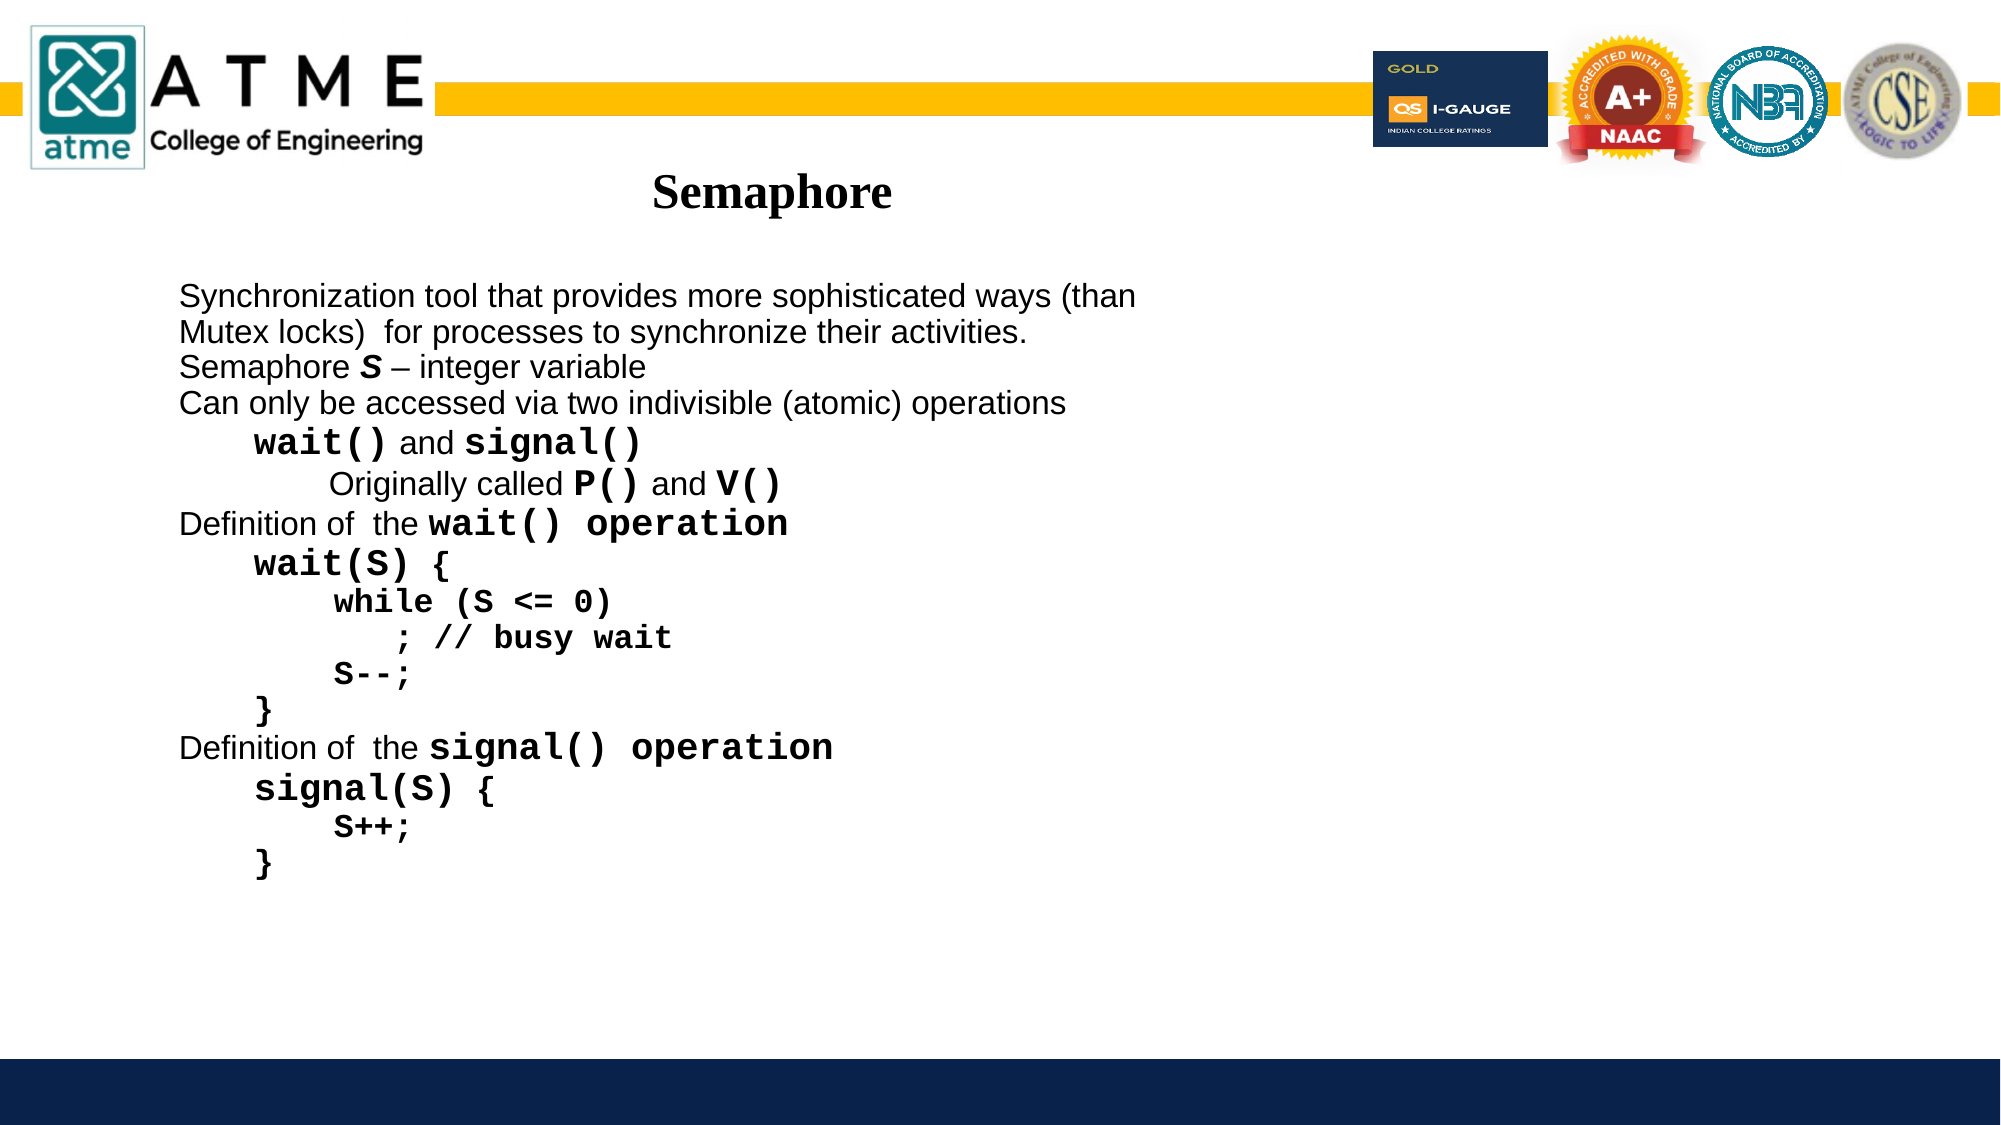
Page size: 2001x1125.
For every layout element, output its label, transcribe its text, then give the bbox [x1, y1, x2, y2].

picture [0, 1059, 2001, 1125]
picture [22, 15, 435, 178]
list Synchronization tool that provides more sophisticated ways (than Mutex locks) for processes to synchronize their activities. Semaphore S – integer variable Can only be accessed via two indivisible (atomic) operations wait() and signal() Originally called P() and V() Definition of the wait() operation wait(S) { while (S <= 0) ; // busy wait S--; } Definition of the signal() operation signal(S) { S++; } [164, 271, 1193, 1087]
picture [1373, 20, 1828, 180]
picture [1840, 26, 1968, 176]
title Semaphore [97, 151, 1448, 246]
